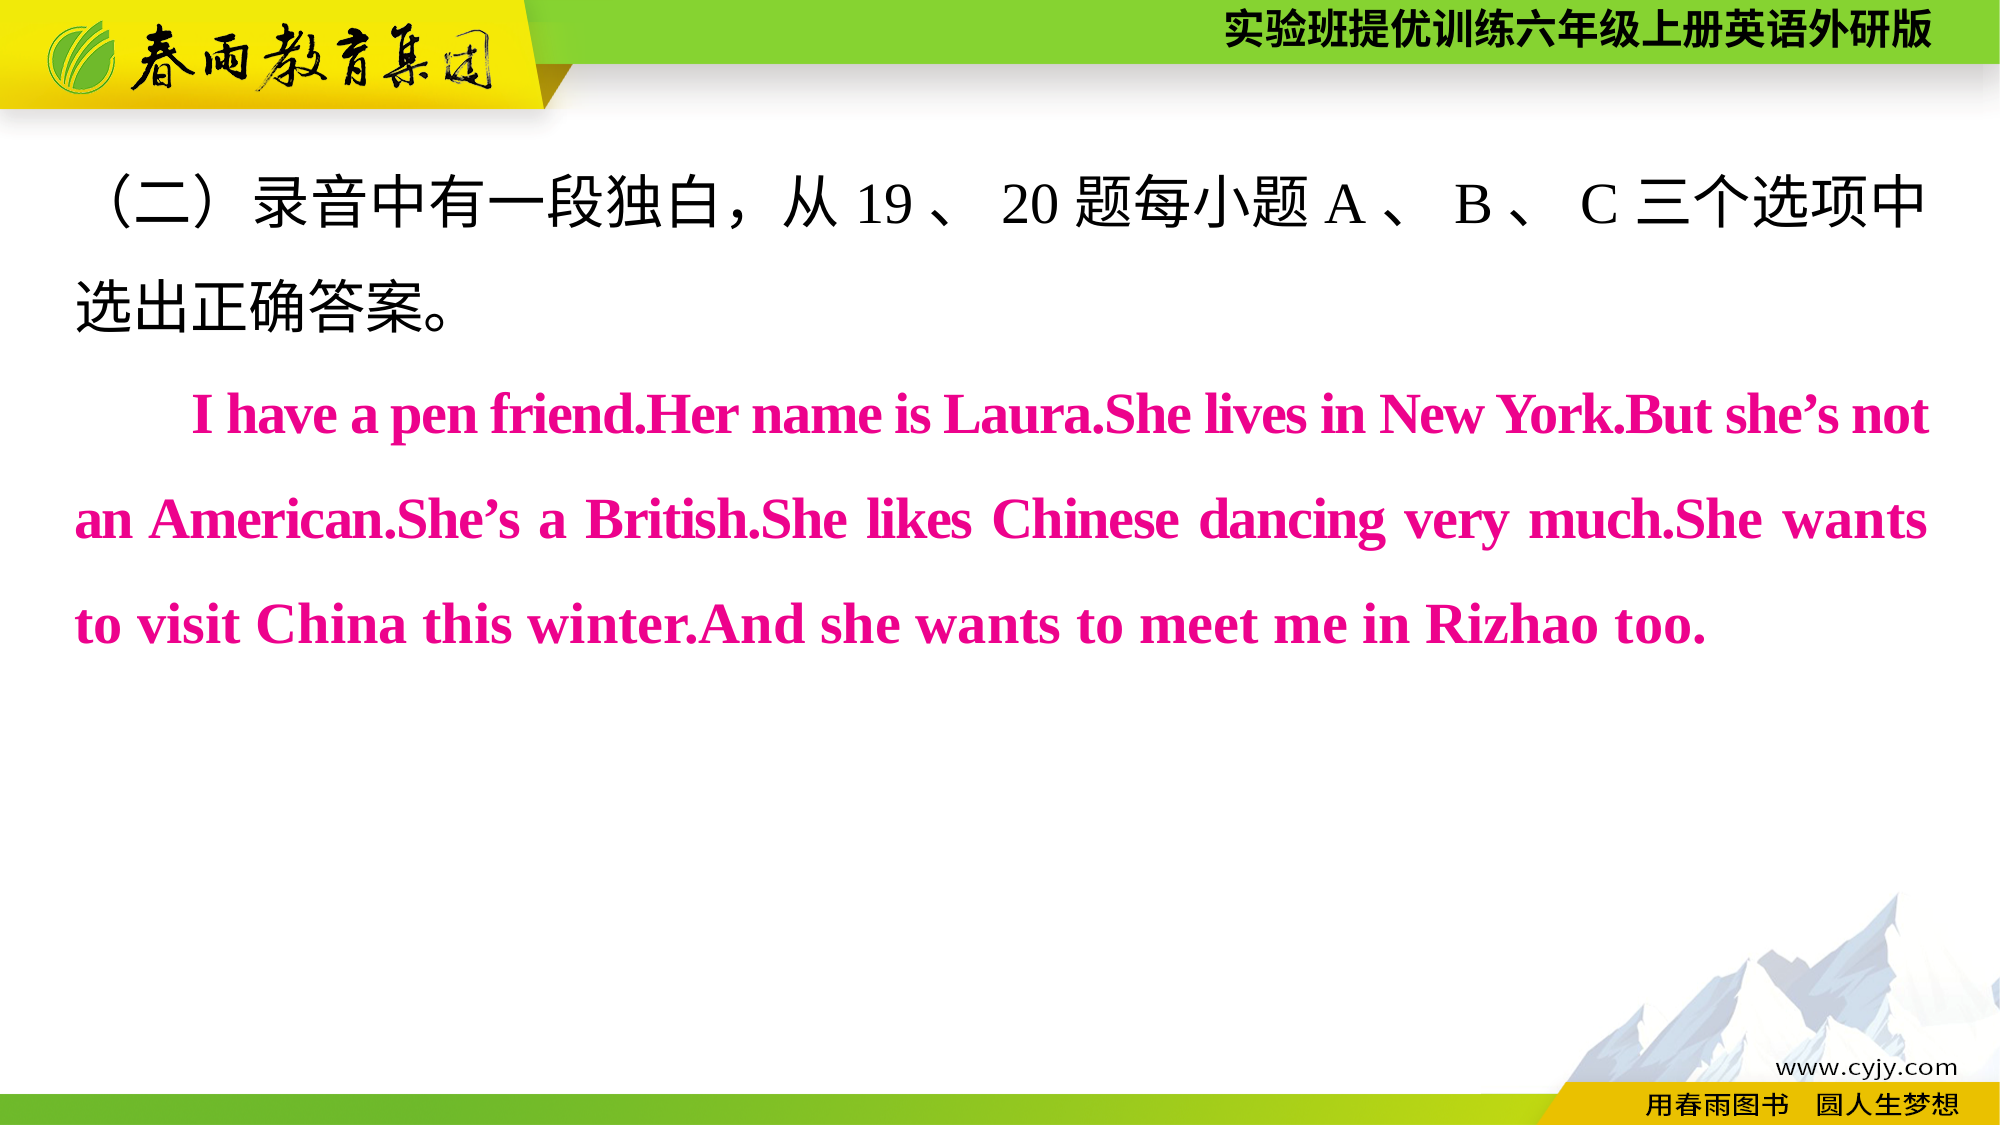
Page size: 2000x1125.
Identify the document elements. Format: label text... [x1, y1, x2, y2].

text_box I have a pen friend.Her name is Laura.She lives in New York.But she’s not an American.She’s a British.She likes Chinese dancing very much.She wants to visit China this winter.And she wants to meet me in Rizhao too. [59, 332, 1944, 663]
picture [0, 0, 2000, 1125]
list （二）录音中有一段独白，从19、20题每小题A、B、C三个选项中选出正确答案。 [59, 122, 1944, 332]
